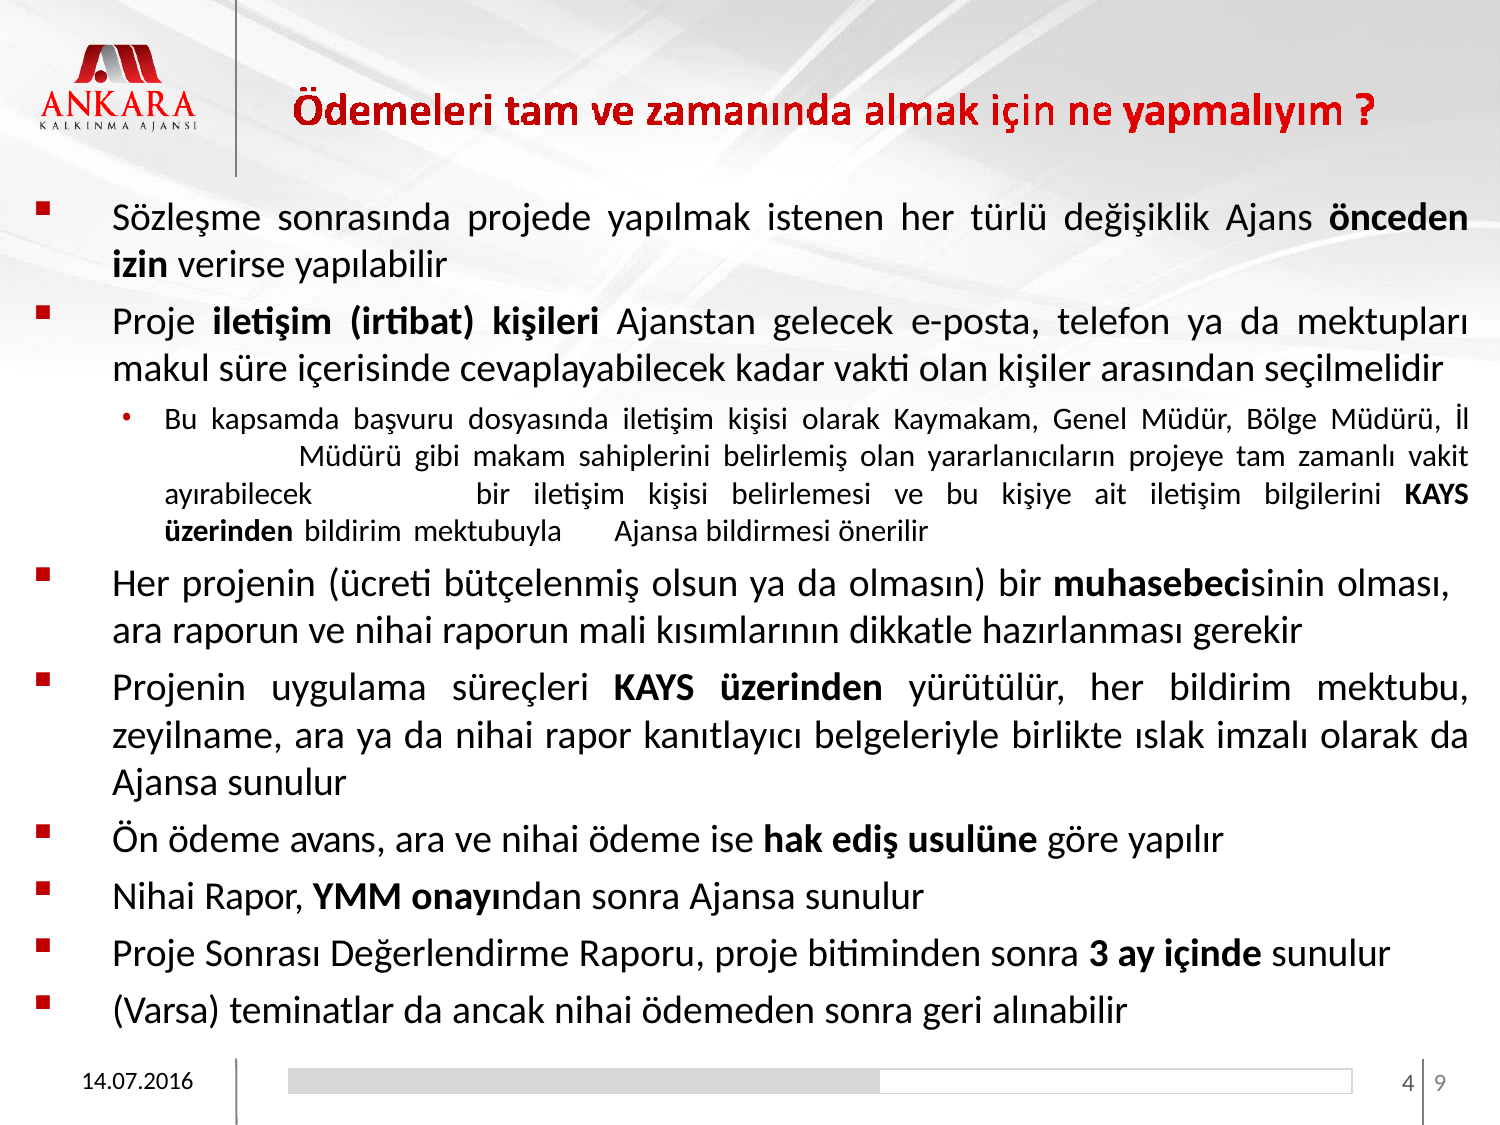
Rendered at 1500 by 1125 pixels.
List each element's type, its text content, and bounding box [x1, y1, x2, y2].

slide_number 4 9 [1395, 1070, 1449, 1125]
text_box Sözleşme sonrasında projede yapılmak istenen her türlü değişiklik Ajans önceden izin verirse yapılabilir Proje iletişim (irtibat) kişileri Ajanstan gelecek e-posta, telefon ya da mektupları makul süre içerisinde cevaplayabilecek kadar vakti olan kişiler arasından seçilmelidir Bu kapsamda başvuru dosyasında iletişim kişisi olarak Kaymakam, Genel Müdür, Bölge Müdürü, İl Müdürü gibi makam sahiplerini belirlemiş olan yararlanıcıların projeye tam zamanlı vakit ayırabilecek bir iletişim kişisi belirlemesi ve bu kişiye ait iletişim bilgilerini KAYS üzerinden bildirim mektubuyla Ajansa bildirmesi önerilir Her projenin (ücreti bütçelenmiş olsun ya da olmasın) bir muhasebecisinin olması, ara raporun ve nihai raporun mali kısımlarının dikkatle hazırlanması gerekir Projenin uygulama süreçleri KAYS üzerinden yürütülür, her bildirim mektubu, zeyilname, ara ya da nihai rapor kanıtlayıcı belgeleriyle birlikte ıslak imzalı olarak da Ajansa sunulur Ön ödeme avans, ara ve nihai ödeme ise hak ediş usulüne göre yapılır Nihai Rapor, YMM onayından sonra Ajansa sunulur Proje Sonrası Değerlendirme Raporu, proje bitiminden sonra 3 ay içinde sunulur (Varsa) teminatlar da ancak nihai ödemeden sonra geri alınabilir [30, 188, 1470, 1032]
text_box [288, 1067, 1354, 1095]
picture [0, 0, 1500, 456]
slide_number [79, 1069, 199, 1125]
